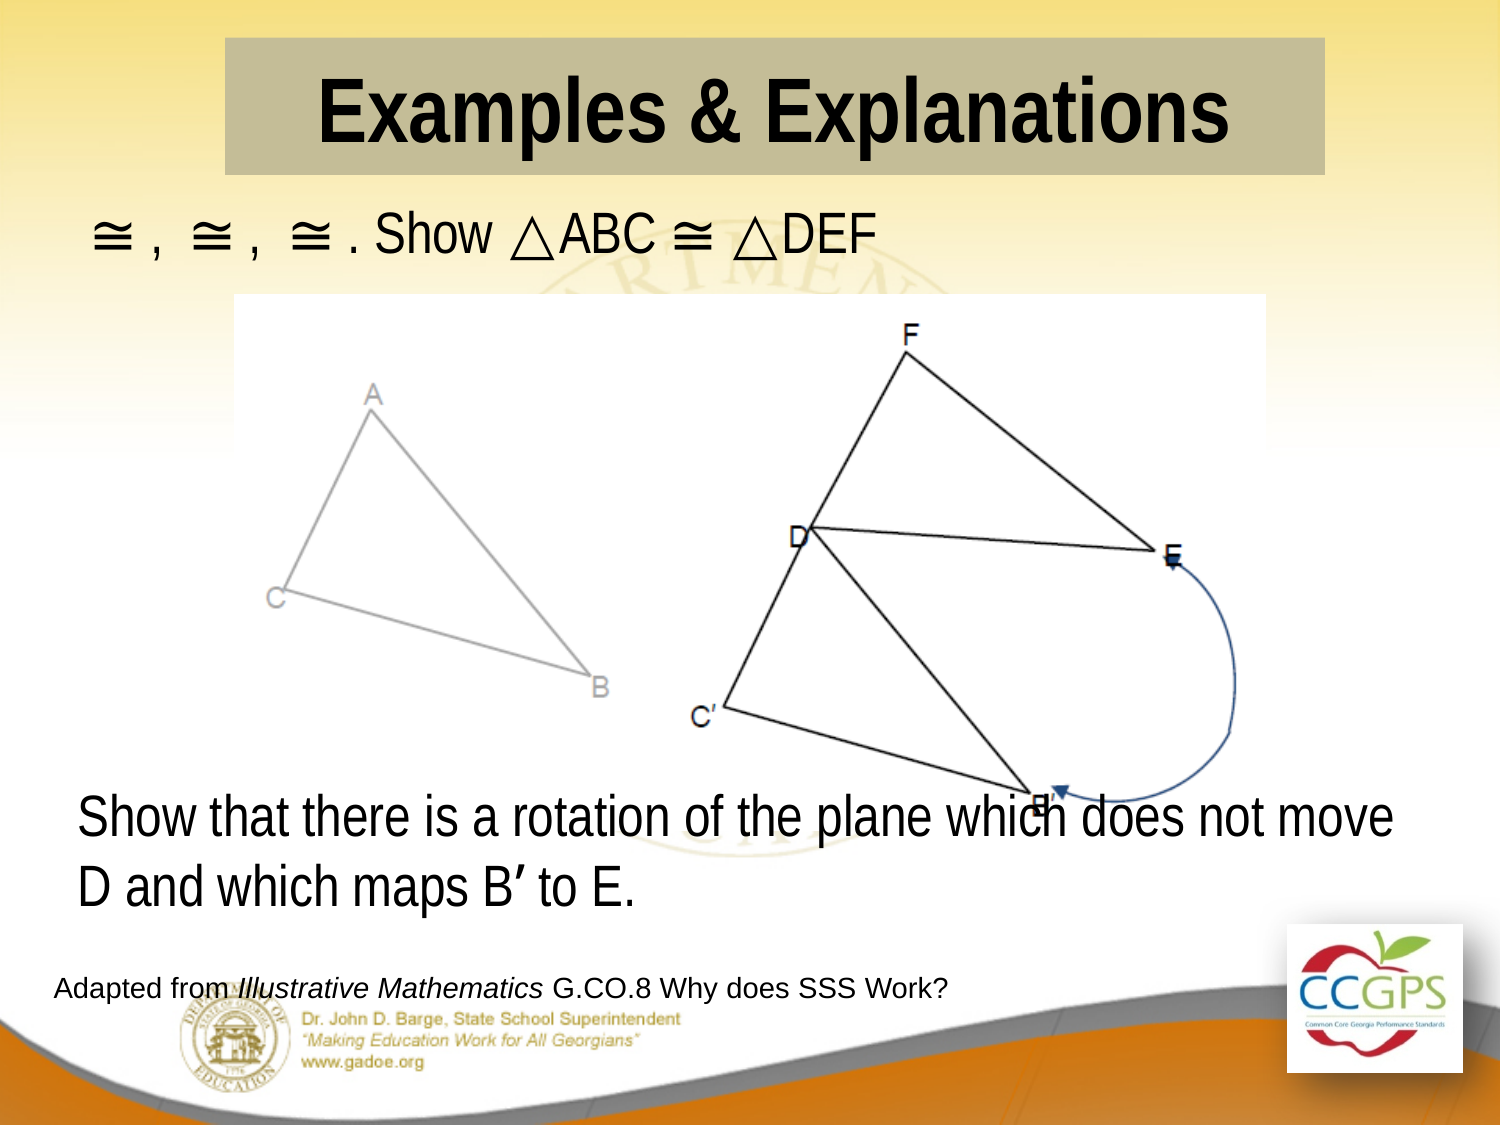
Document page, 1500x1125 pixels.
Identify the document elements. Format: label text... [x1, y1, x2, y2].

title Examples & Explanations [224, 37, 1326, 176]
text_box Adapted from Illustrative Mathematics G.CO.8 Why does SSS Work? [38, 961, 965, 1012]
picture [0, 0, 1500, 1125]
